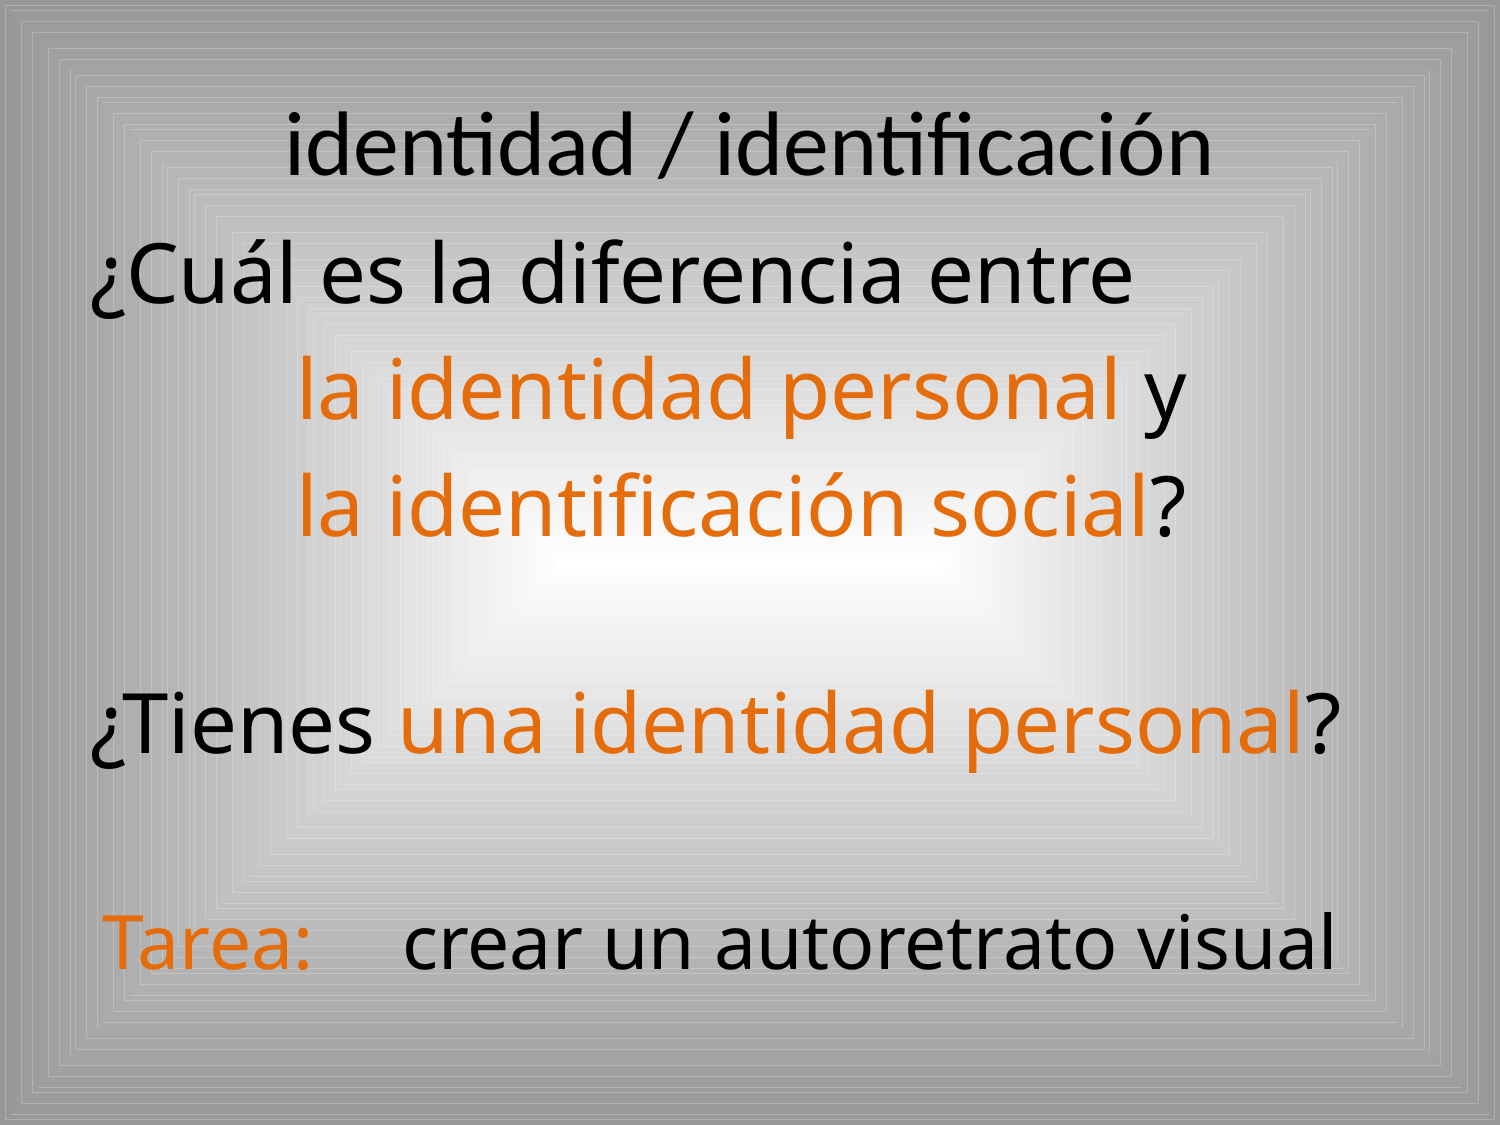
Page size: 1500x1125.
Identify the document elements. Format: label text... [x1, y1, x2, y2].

title identidad / identificación [75, 45, 1425, 212]
text_box Tarea: crear un autoretrato visual [87, 887, 1438, 993]
list ¿Cuál es la diferencia entre la identidad personal y la identificación social? [75, 212, 1425, 613]
text_box ¿Tienes una identidad personal? [75, 662, 1375, 825]
